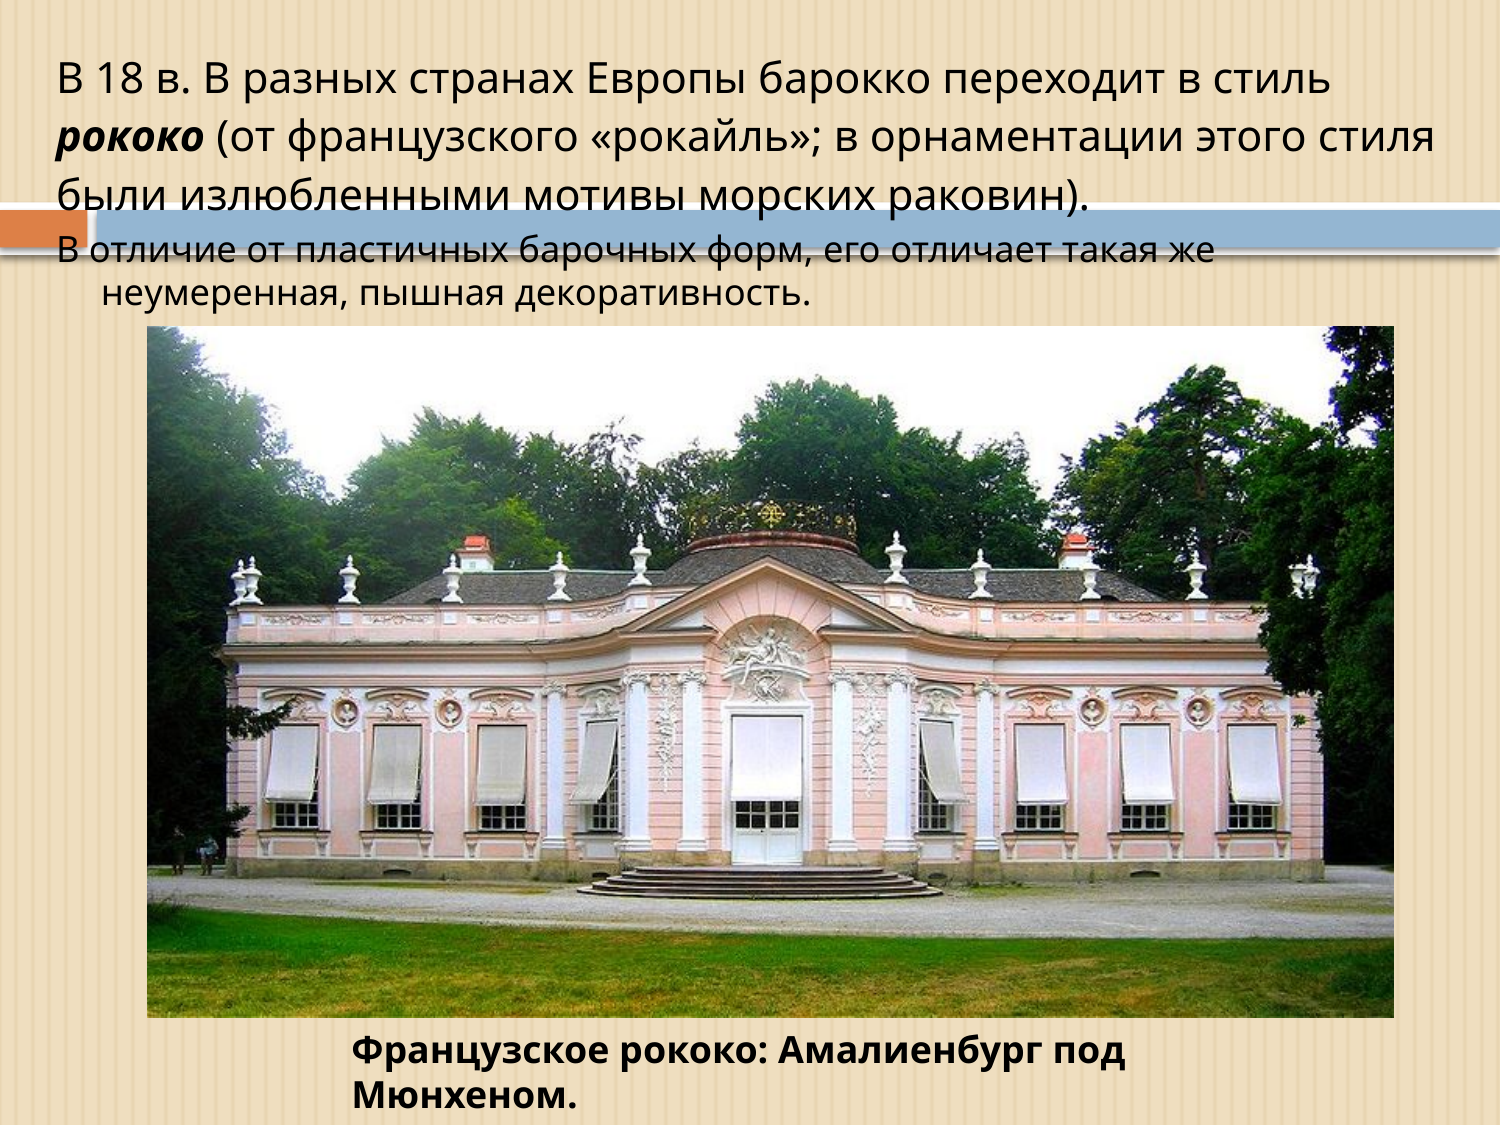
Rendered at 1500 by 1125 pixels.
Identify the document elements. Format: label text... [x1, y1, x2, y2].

text_box Французское рококо: Амалиенбург под Мюнхеном. [336, 1027, 1376, 1124]
list В 18 в. В разных странах Европы барокко переходит в стиль рококо (от французского «рокайль»; в орнаментации этого стиля были излюбленными мотивы морских раковин). В отличие от пластичных барочных форм, его отличает такая же неумеренная, пышная декоративность. [41, 42, 1477, 350]
picture [147, 325, 1394, 1019]
